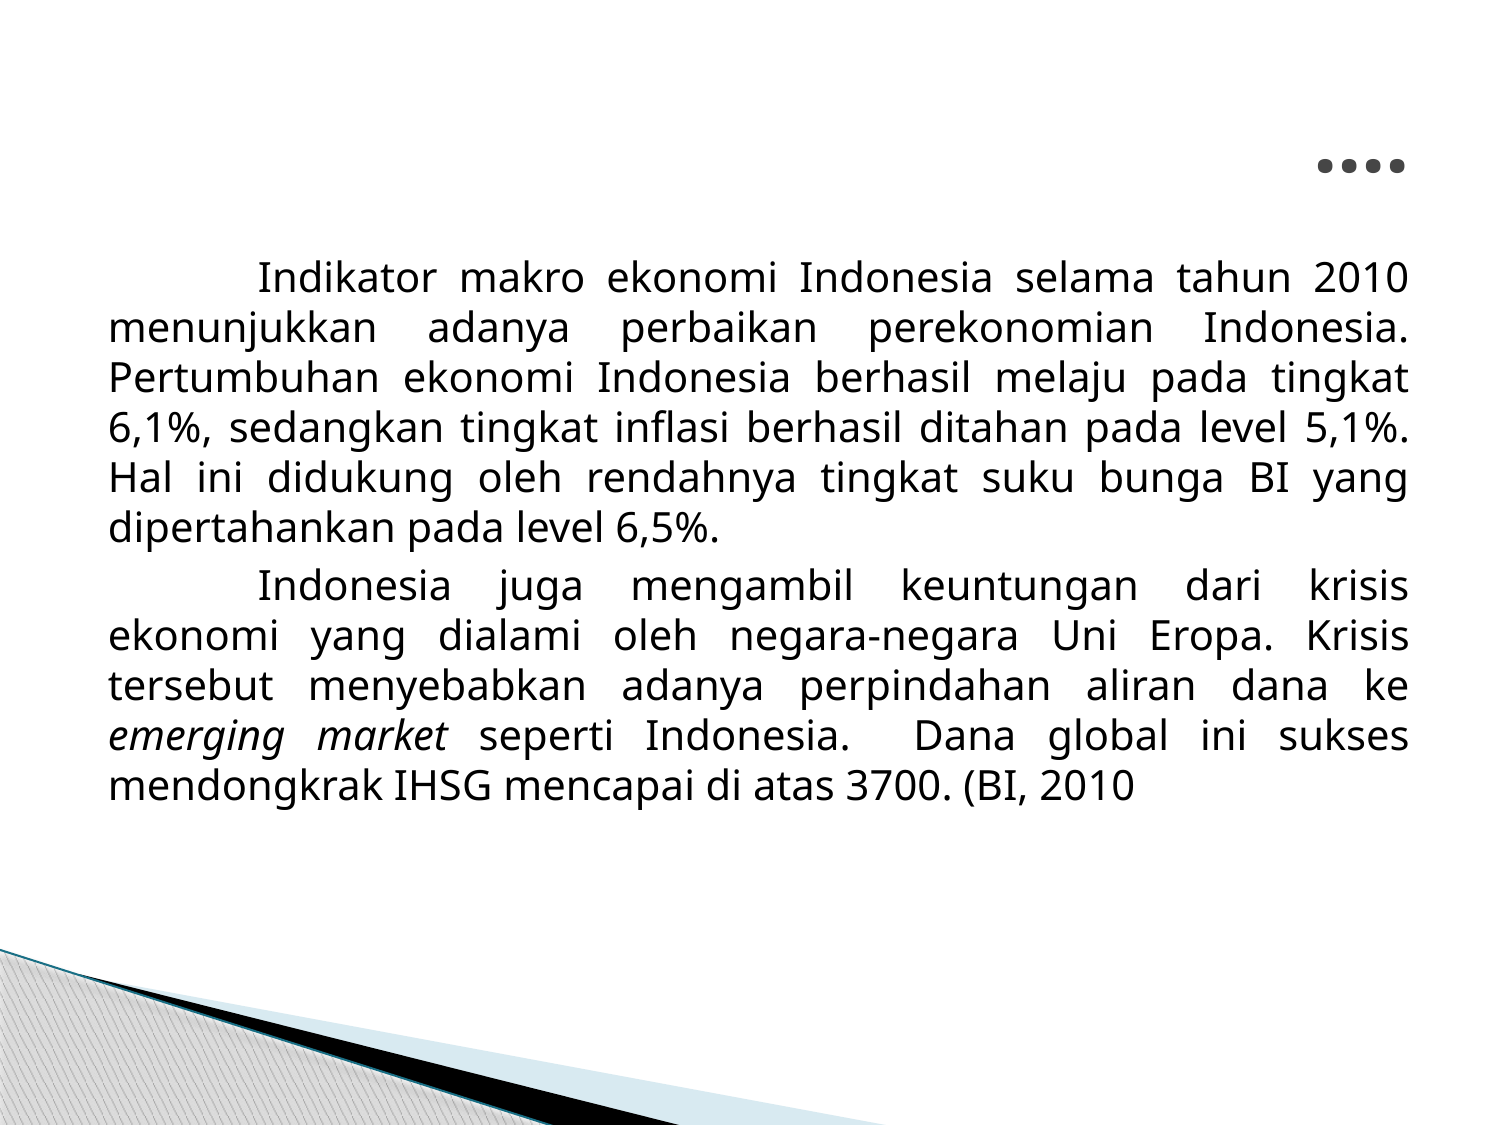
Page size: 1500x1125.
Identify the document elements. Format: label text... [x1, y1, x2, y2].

title .... [75, 45, 1425, 233]
list Indikator makro ekonomi Indonesia selama tahun 2010 menunjukkan adanya perbaikan perekonomian Indonesia. Pertumbuhan ekonomi Indonesia berhasil melaju pada tingkat 6,1%, sedangkan tingkat inflasi berhasil ditahan pada level 5,1%. Hal ini didukung oleh rendahnya tingkat suku bunga BI yang dipertahankan pada level 6,5%. Indonesia juga mengambil keuntungan dari krisis ekonomi yang dialami oleh negara-negara Uni Eropa. Krisis tersebut menyebabkan adanya perpindahan aliran dana ke emerging market seperti Indonesia. Dana global ini sukses mendongkrak IHSG mencapai di atas 3700. (BI, 2010 [75, 242, 1425, 986]
